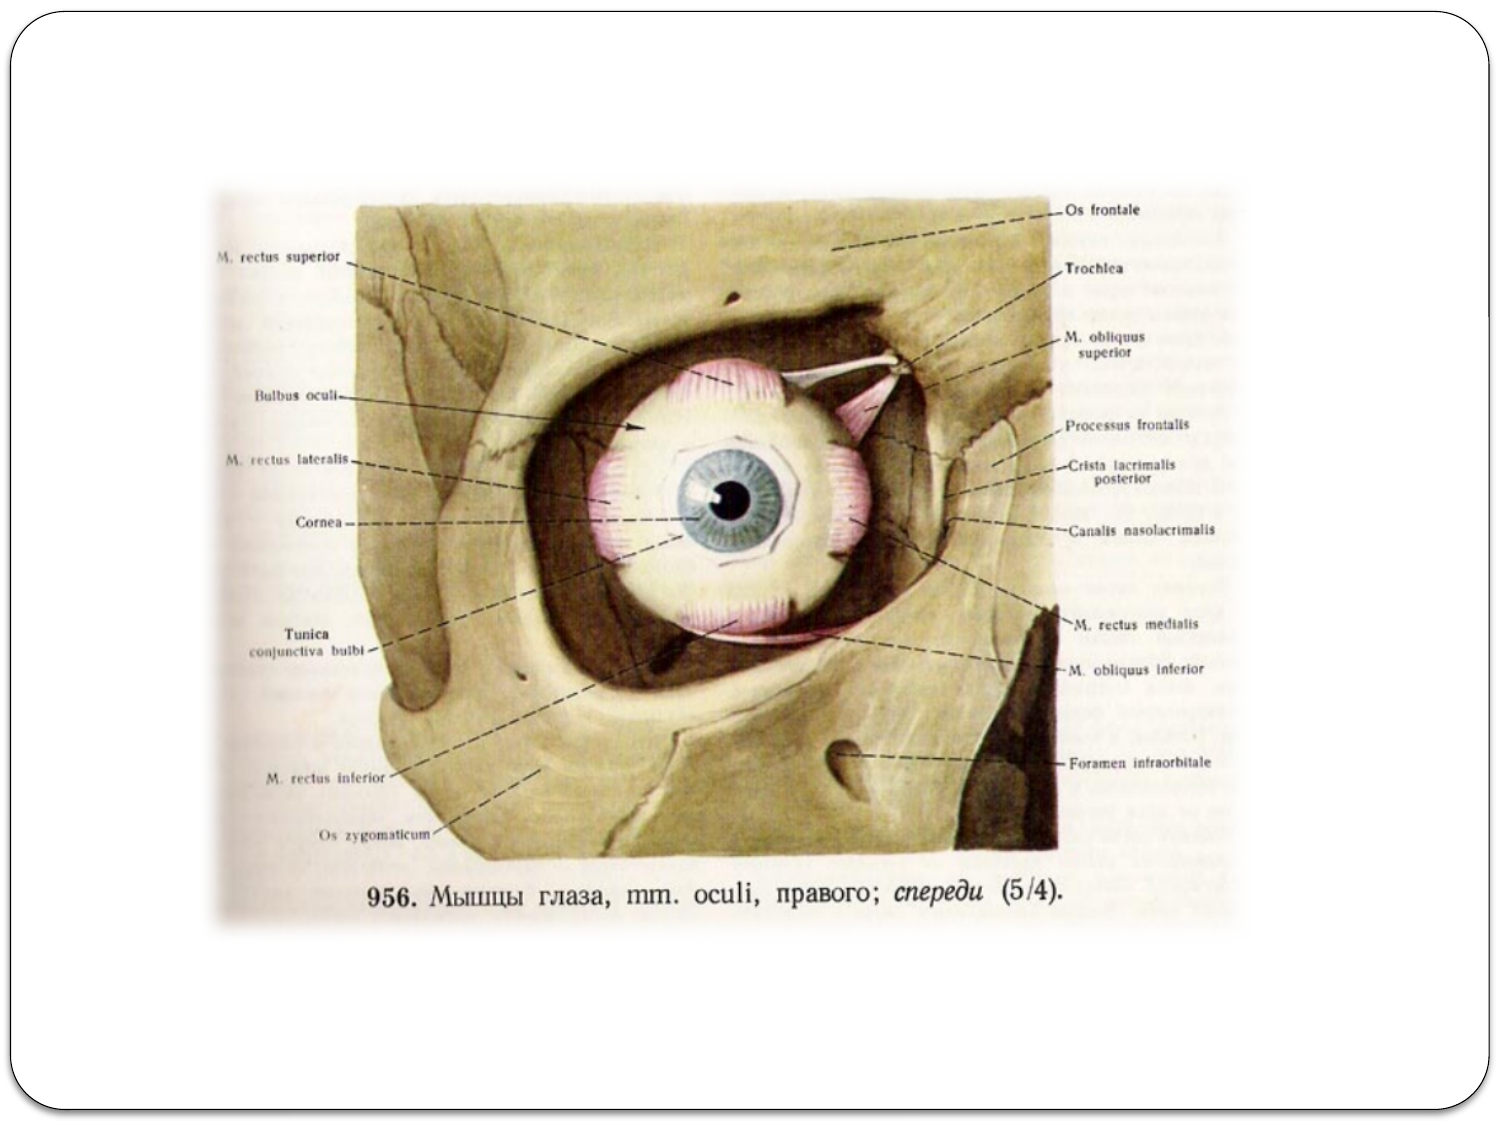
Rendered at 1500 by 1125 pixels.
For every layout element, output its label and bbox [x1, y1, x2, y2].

list [199, 174, 1254, 943]
